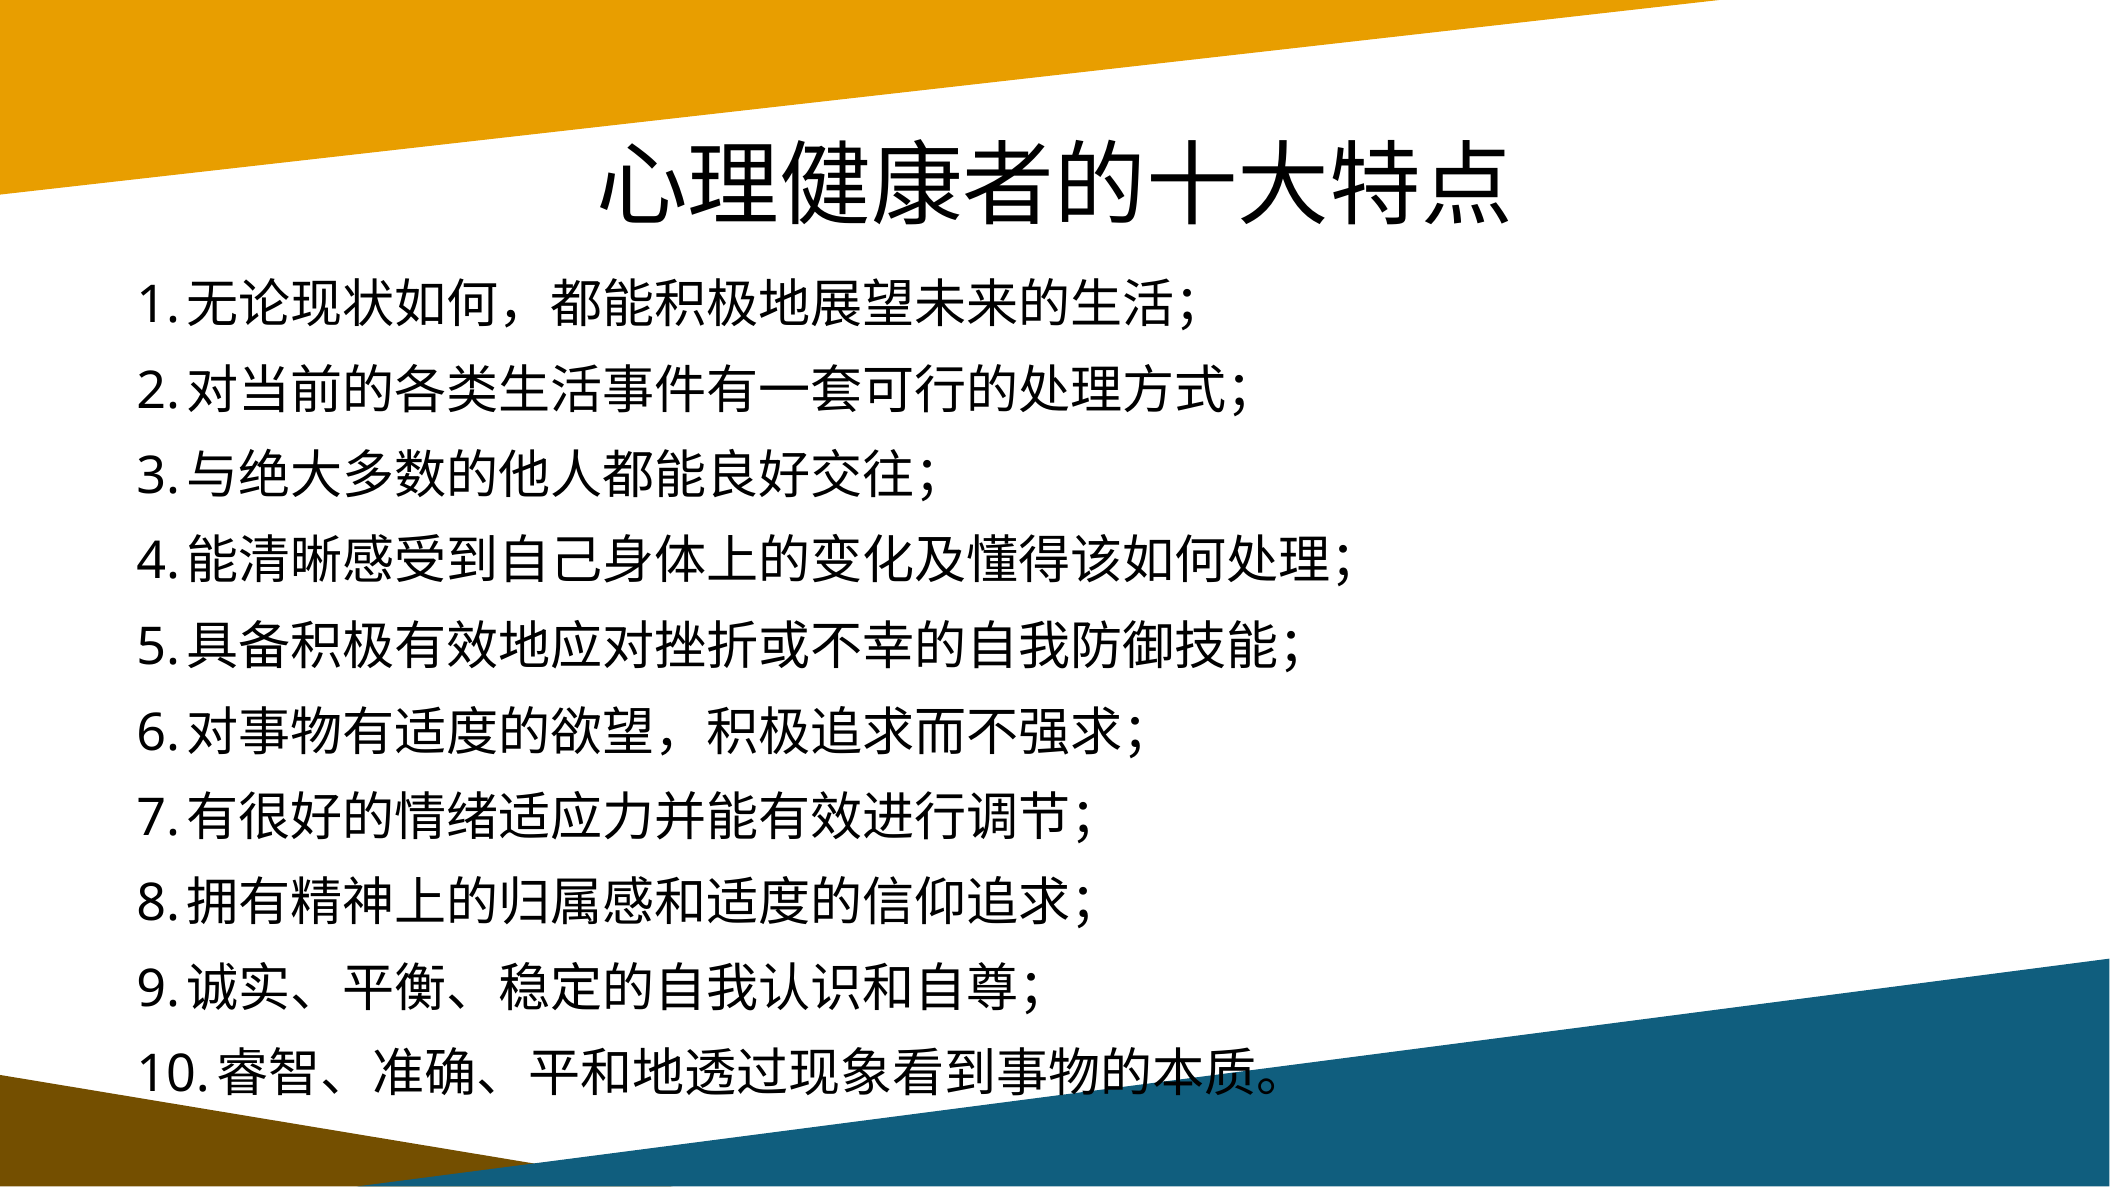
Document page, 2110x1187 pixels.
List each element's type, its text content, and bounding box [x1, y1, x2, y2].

list 1.无论现状如何，都能积极地展望未来的生活； 2.对当前的各类生活事件有一套可行的处理方式； 3.与绝大多数的他人都能良好交往； 4.能清晰感受到自己身体上的变化及懂得该如何处理； 5.具备积极有效地应对挫折或不幸的自我防御技能； 6.对事物有适度的欲望，积极追求而不强求； 7.有很好的情绪适应力并能有效进行调节； 8.拥有精神上的归属感和适度的信仰追求； 9.诚实、平衡、稳定的自我认识和自尊； 10.睿智、准确、平和地透过现象看到事物的本质。 [121, 250, 2044, 1123]
title 心理健康者的十大特点 [145, 96, 1965, 250]
